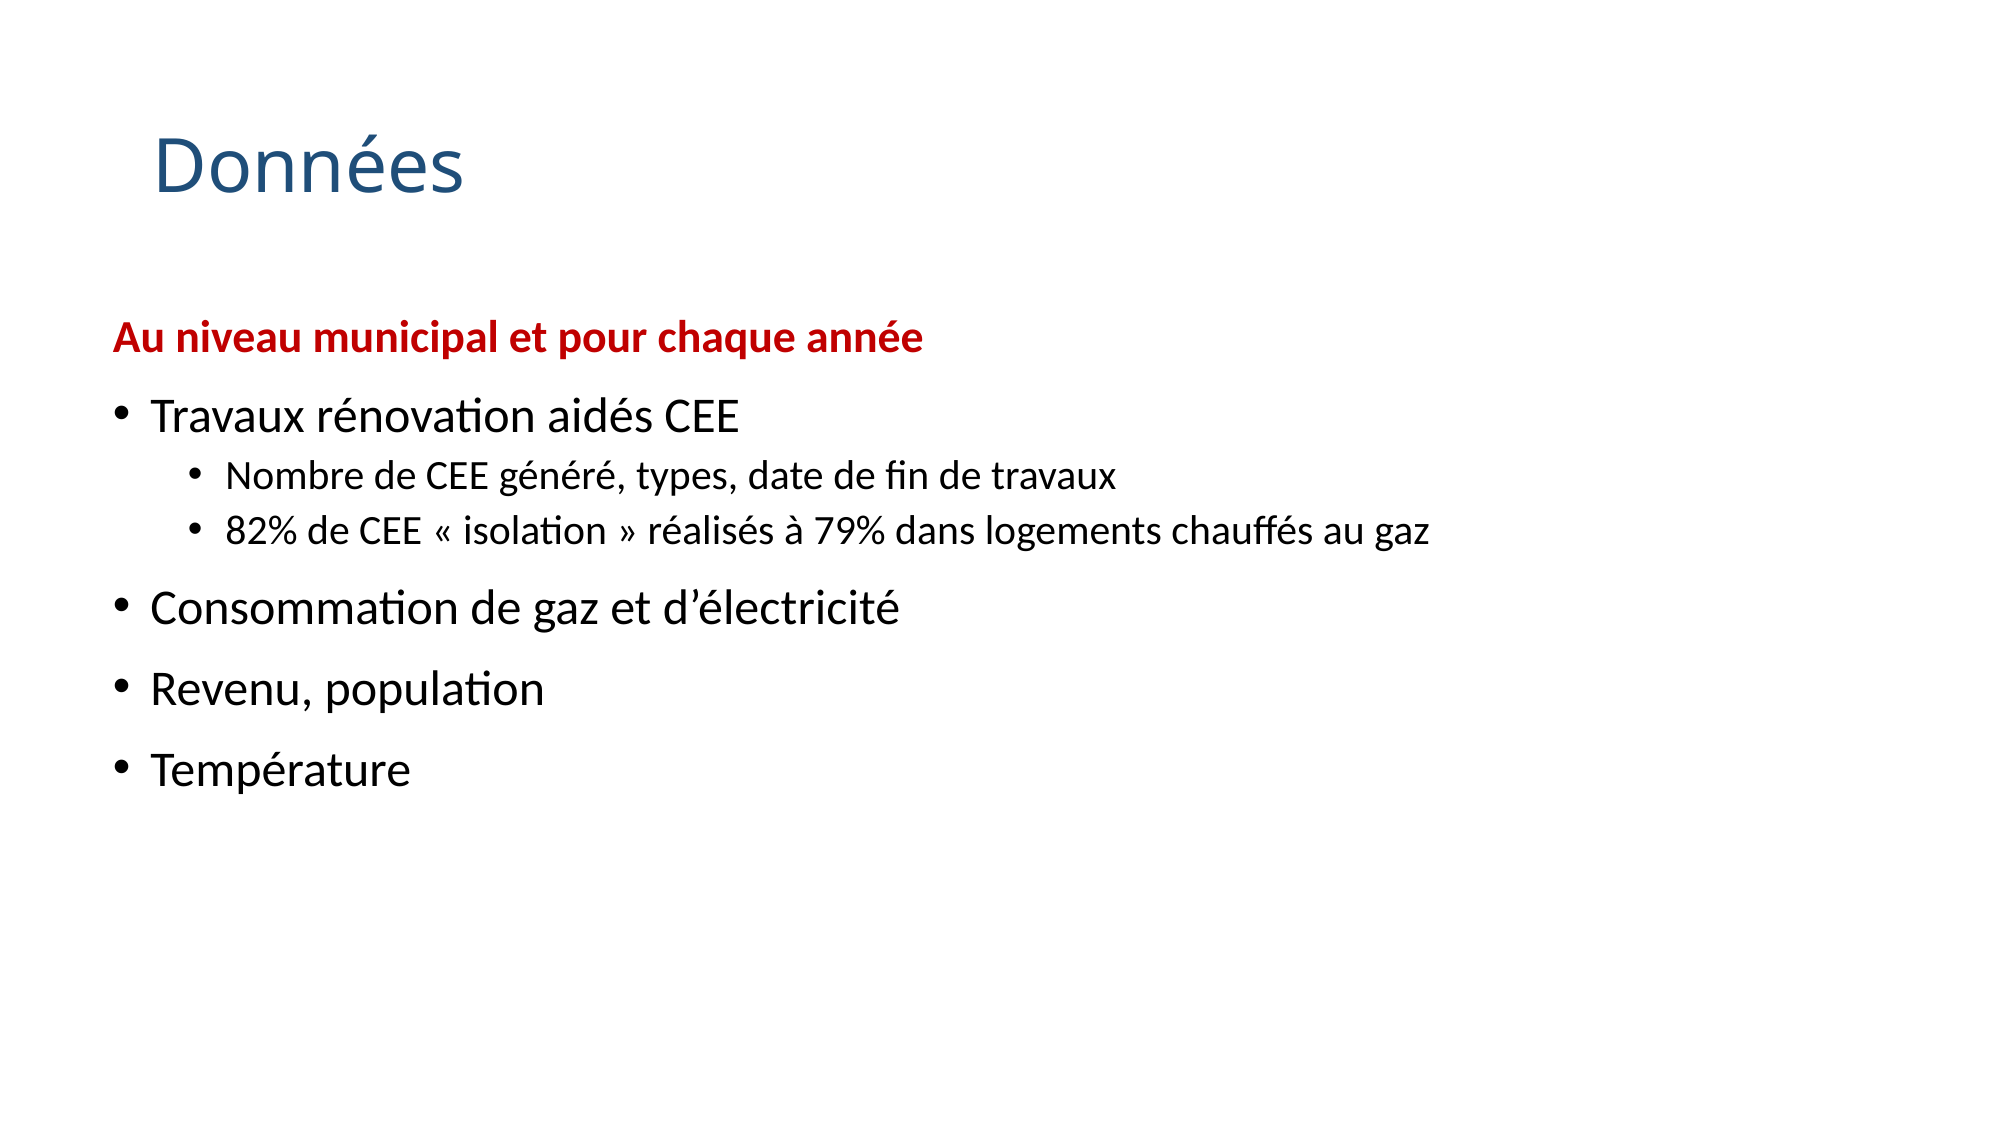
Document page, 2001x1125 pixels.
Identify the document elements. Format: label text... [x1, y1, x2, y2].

title Données [137, 59, 1863, 278]
list Au niveau municipal et pour chaque année Travaux rénovation aidés CEE Nombre de CEE généré, types, date de fin de travaux 82% de CEE « isolation » réalisés à 79% dans logements chauffés au gaz Consommation de gaz et d’électricité Revenu, population Température [97, 299, 1883, 1014]
